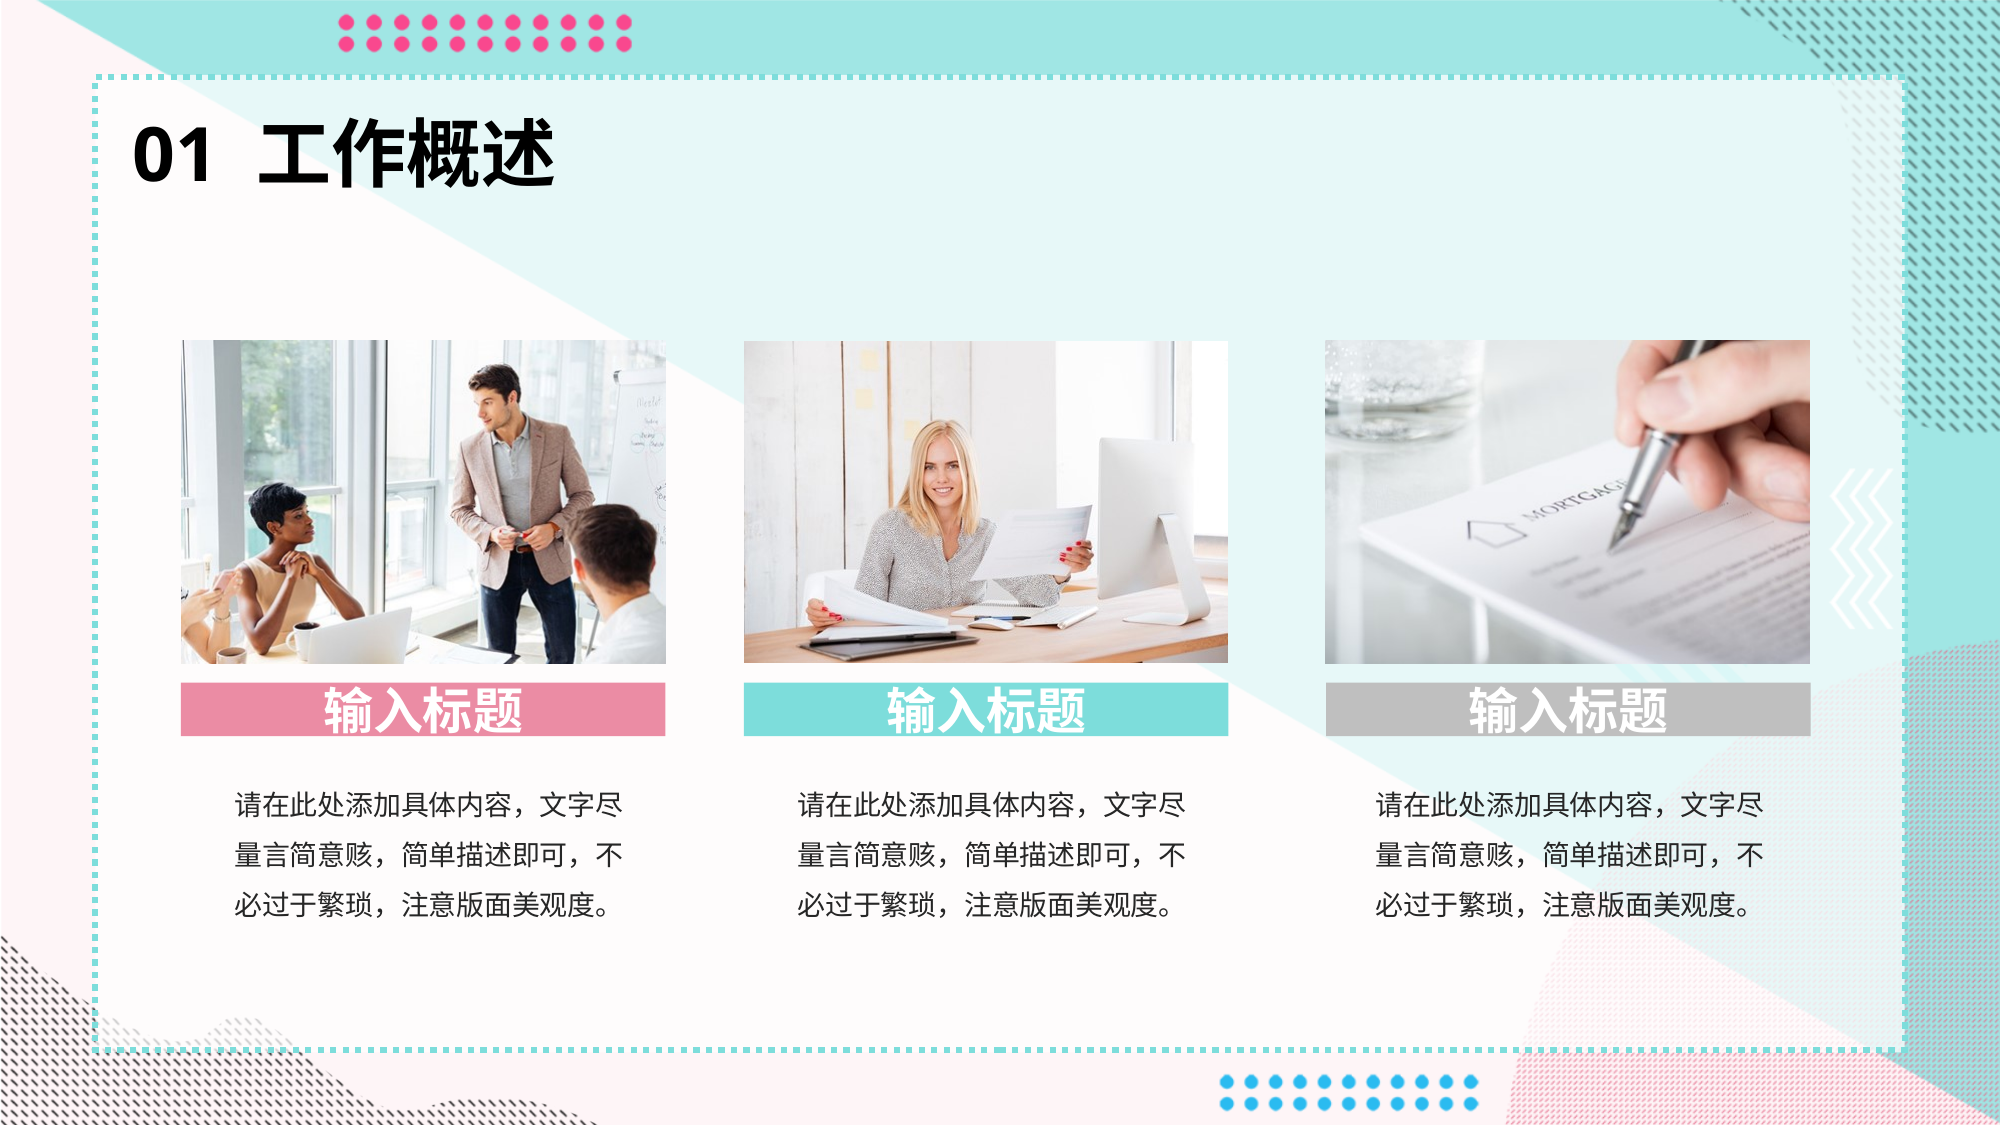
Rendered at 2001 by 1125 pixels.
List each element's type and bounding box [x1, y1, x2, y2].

text_box [0, 0, 2000, 1125]
picture [744, 341, 1228, 663]
picture [181, 340, 666, 664]
text_box [95, 74, 1905, 1053]
picture [1325, 340, 1810, 664]
